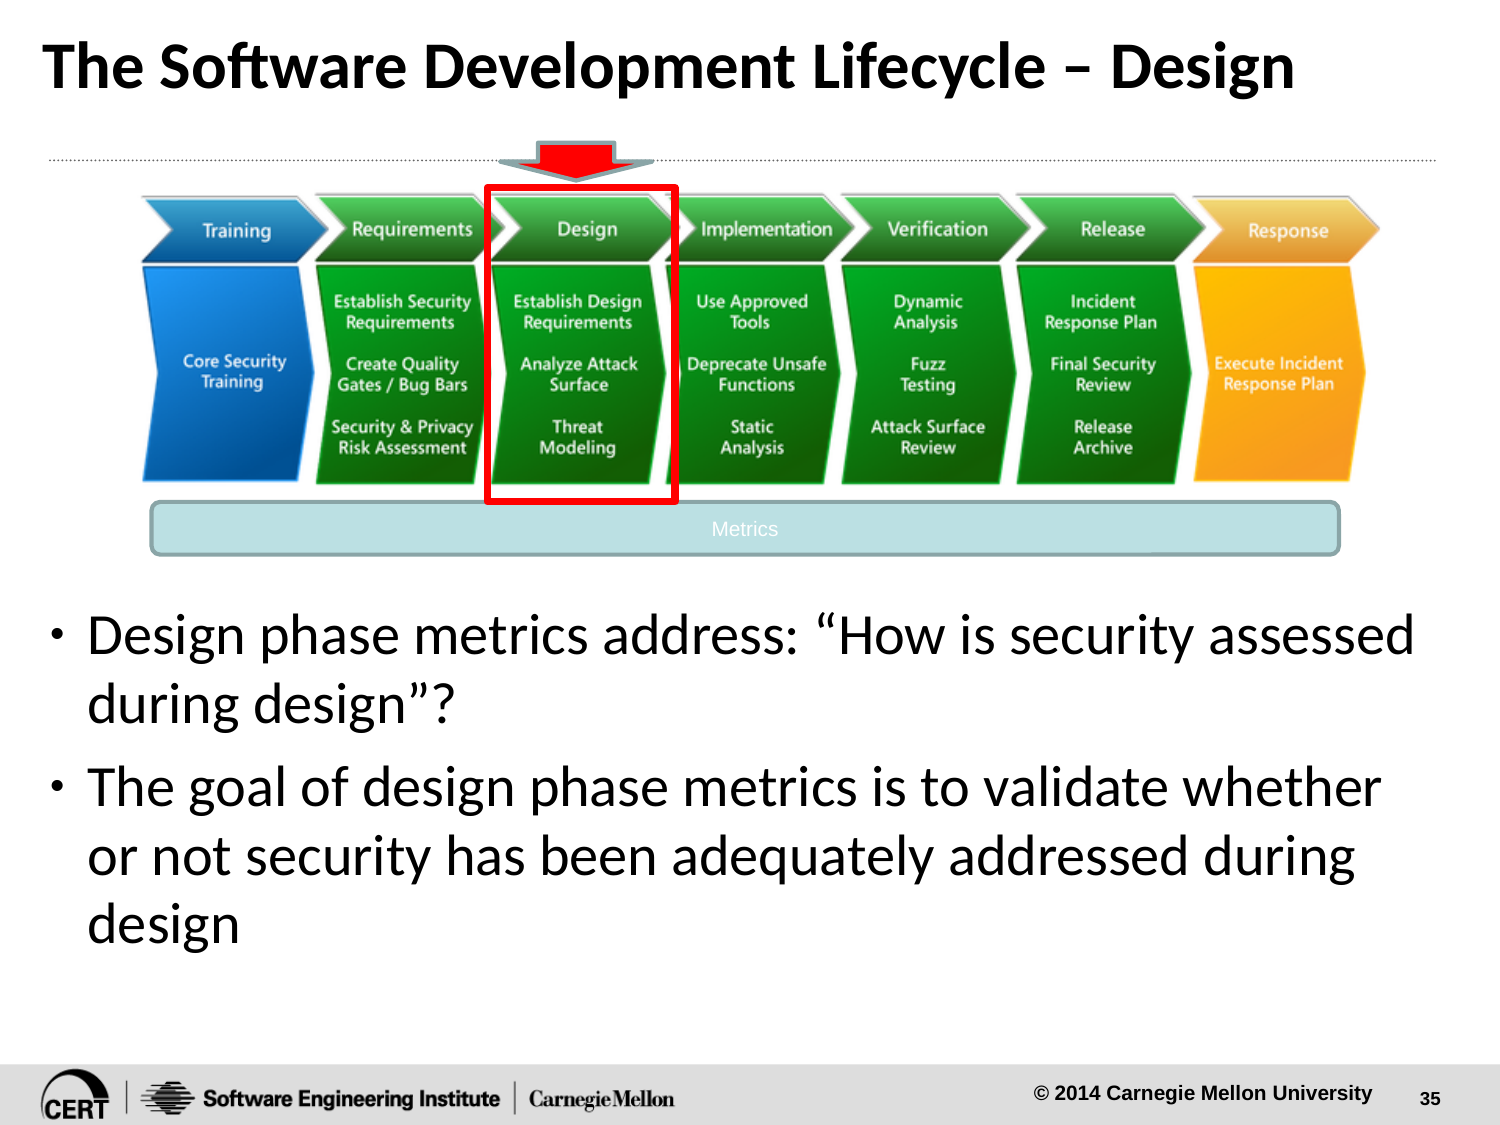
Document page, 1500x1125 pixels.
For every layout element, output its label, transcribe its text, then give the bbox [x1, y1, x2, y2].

picture [99, 174, 1391, 497]
title The Software Development Lifecycle – Design [42, 37, 1434, 155]
list Design phase metrics address: “How is security assessed during design”? The goal of design phase metrics is to validate whether or not security has been adequately addressed during design [49, 599, 1438, 1001]
picture [24, 1065, 688, 1125]
text_box Metrics [149, 505, 1342, 557]
text_box [497, 140, 655, 173]
